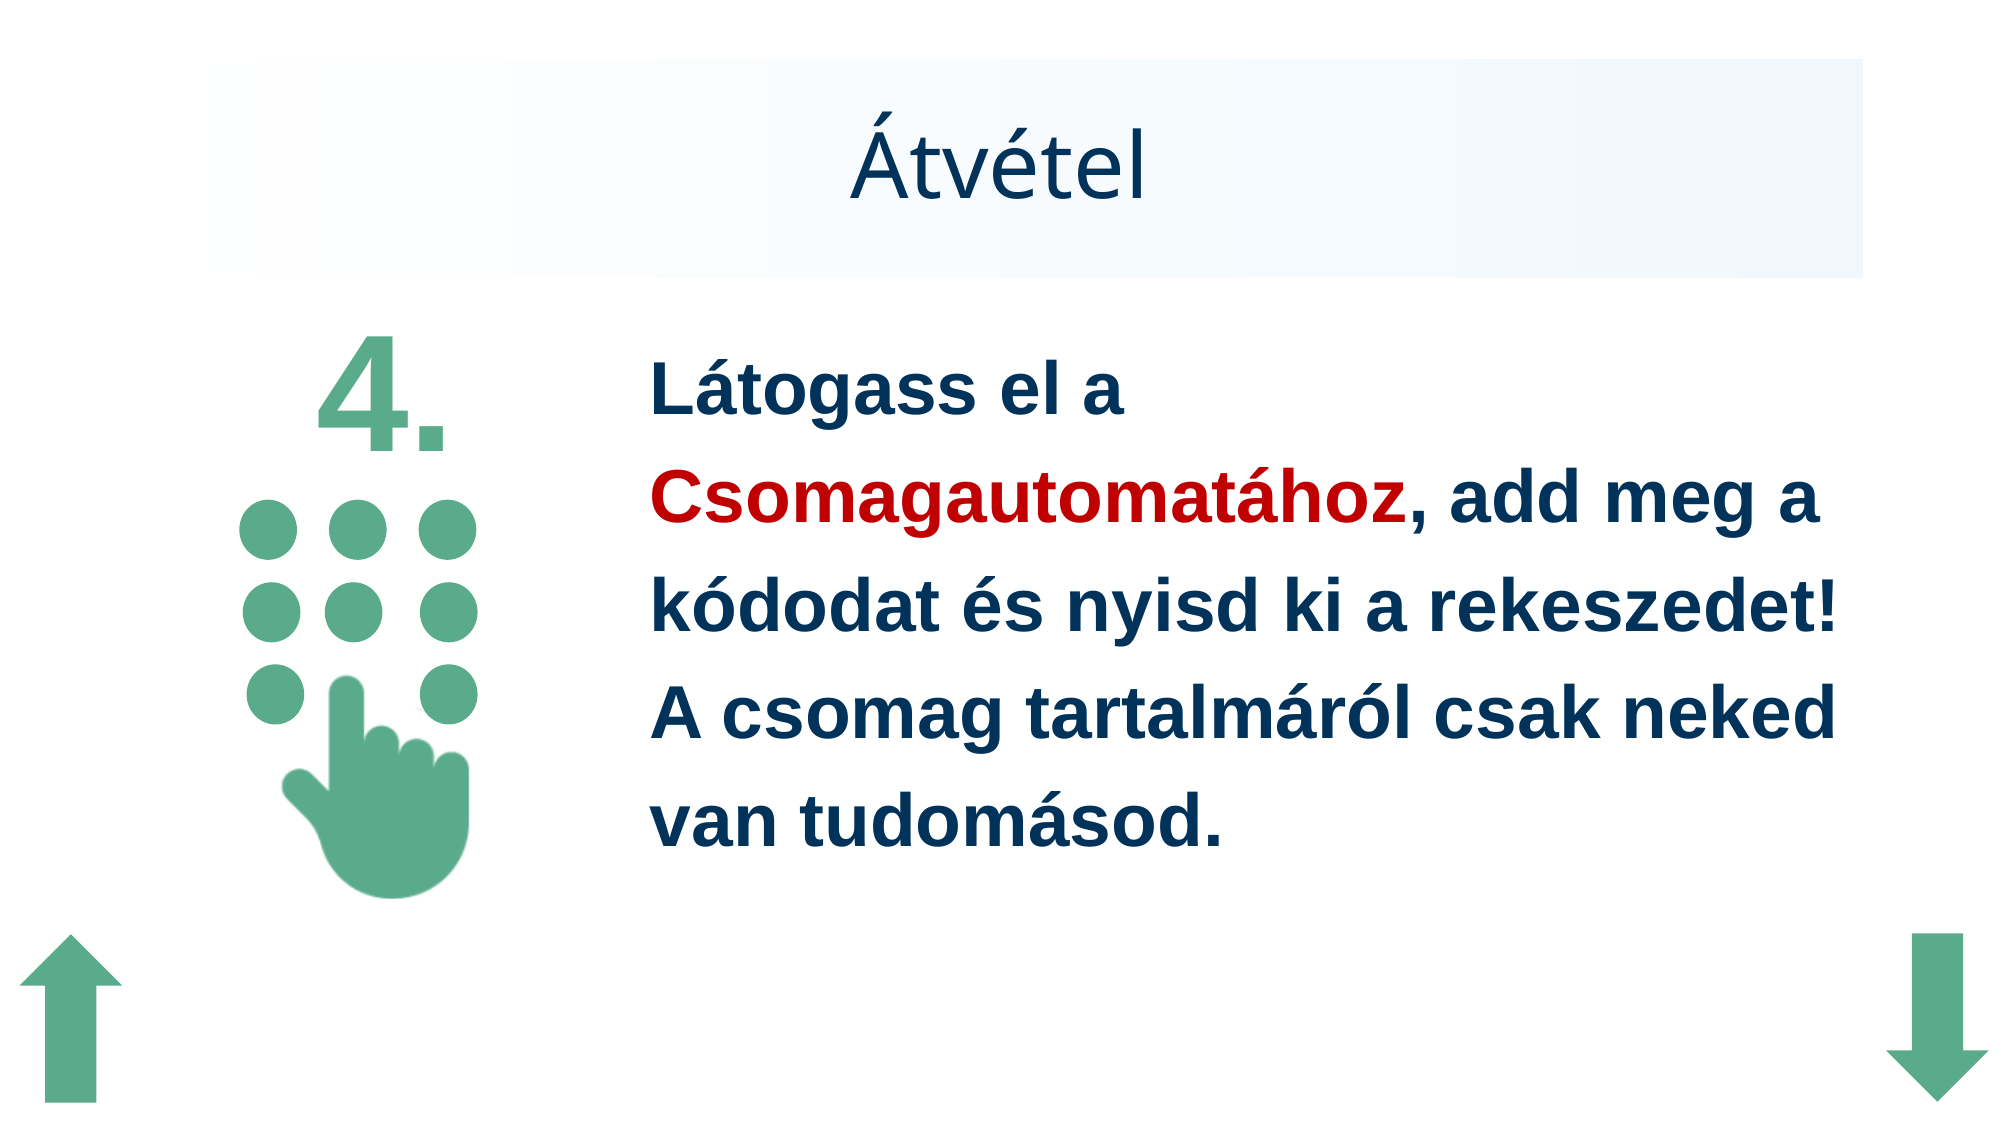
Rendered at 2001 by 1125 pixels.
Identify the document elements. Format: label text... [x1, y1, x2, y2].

list 4. [137, 299, 634, 1014]
text_box [241, 580, 302, 644]
text_box [327, 498, 389, 562]
text_box [417, 498, 478, 562]
text_box [323, 580, 385, 644]
text_box [418, 580, 480, 644]
text_box [237, 498, 299, 562]
list Látogass el a Csomagautomatához, add meg a kódodat és nyisd ki a rekeszedet! A csomag tartalmáról csak neked van tudomásod. [634, 299, 1881, 1014]
picture [246, 655, 525, 935]
title Átvétel [137, 59, 1863, 278]
